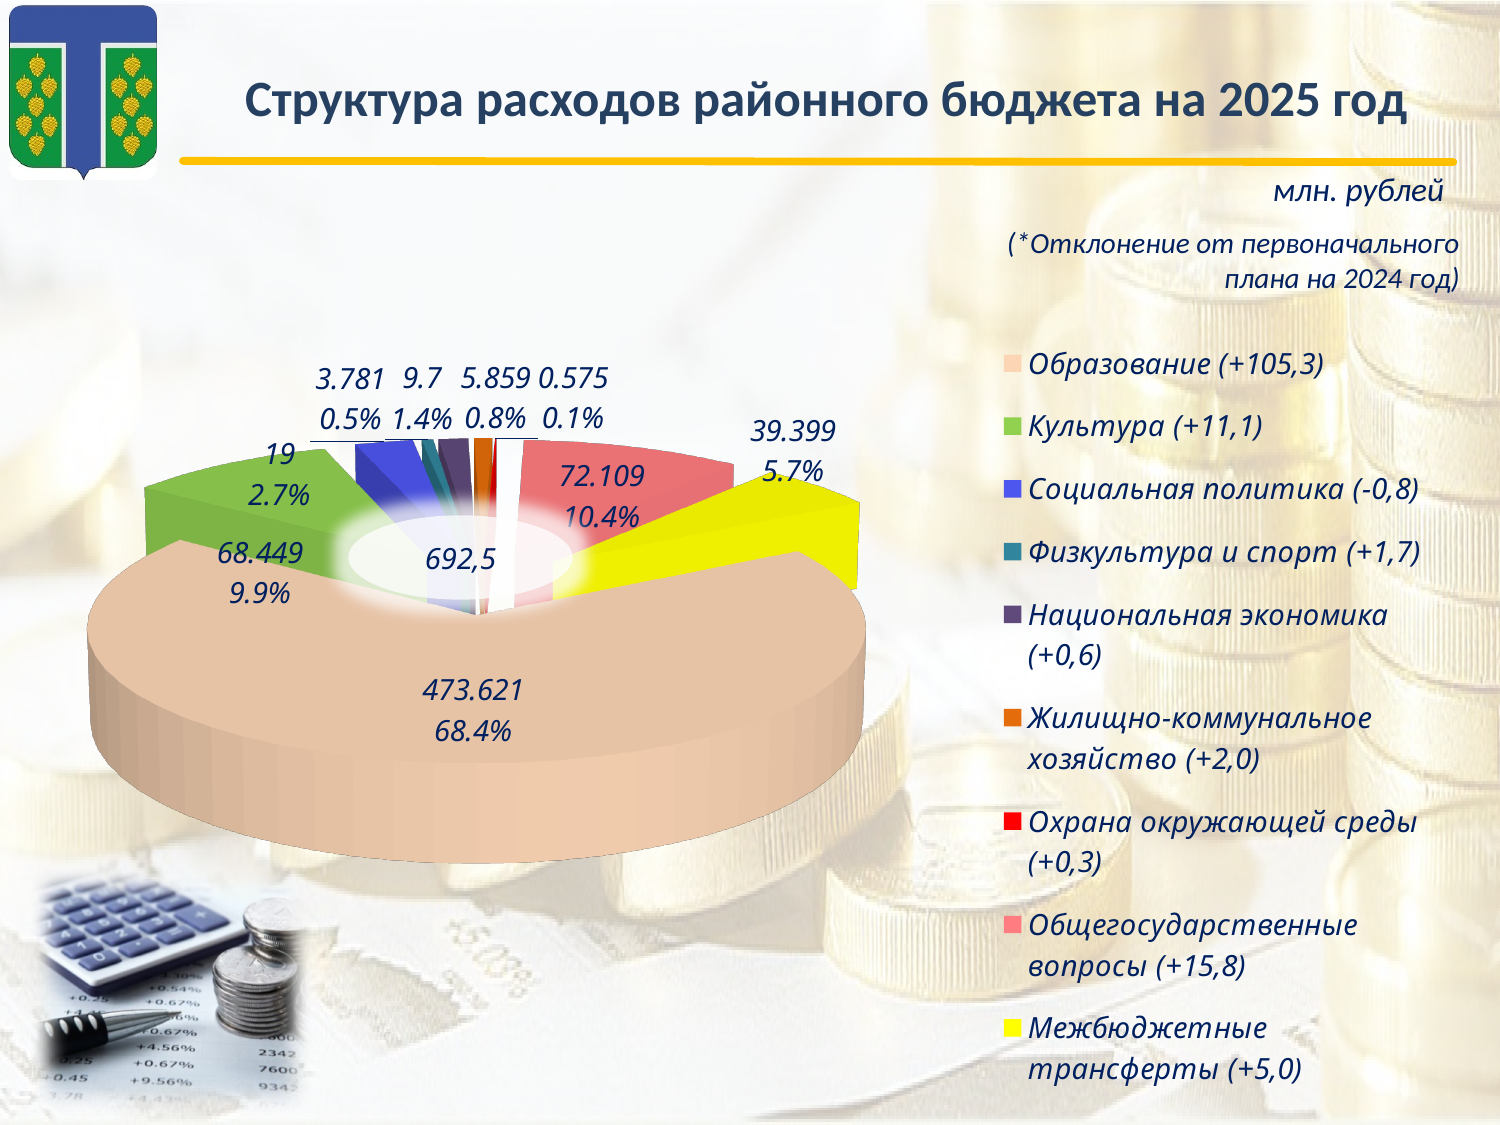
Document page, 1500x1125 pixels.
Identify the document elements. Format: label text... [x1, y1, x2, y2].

picture [8, 5, 158, 181]
chart [0, 255, 1500, 1112]
text_box млн. рублей [1257, 160, 1500, 216]
picture [29, 866, 314, 1114]
text_box (*Отклонение от первоначального плана на 2024 год) [962, 217, 1475, 251]
title Структура расходов районного бюджета на 2025 год [218, 30, 1436, 163]
